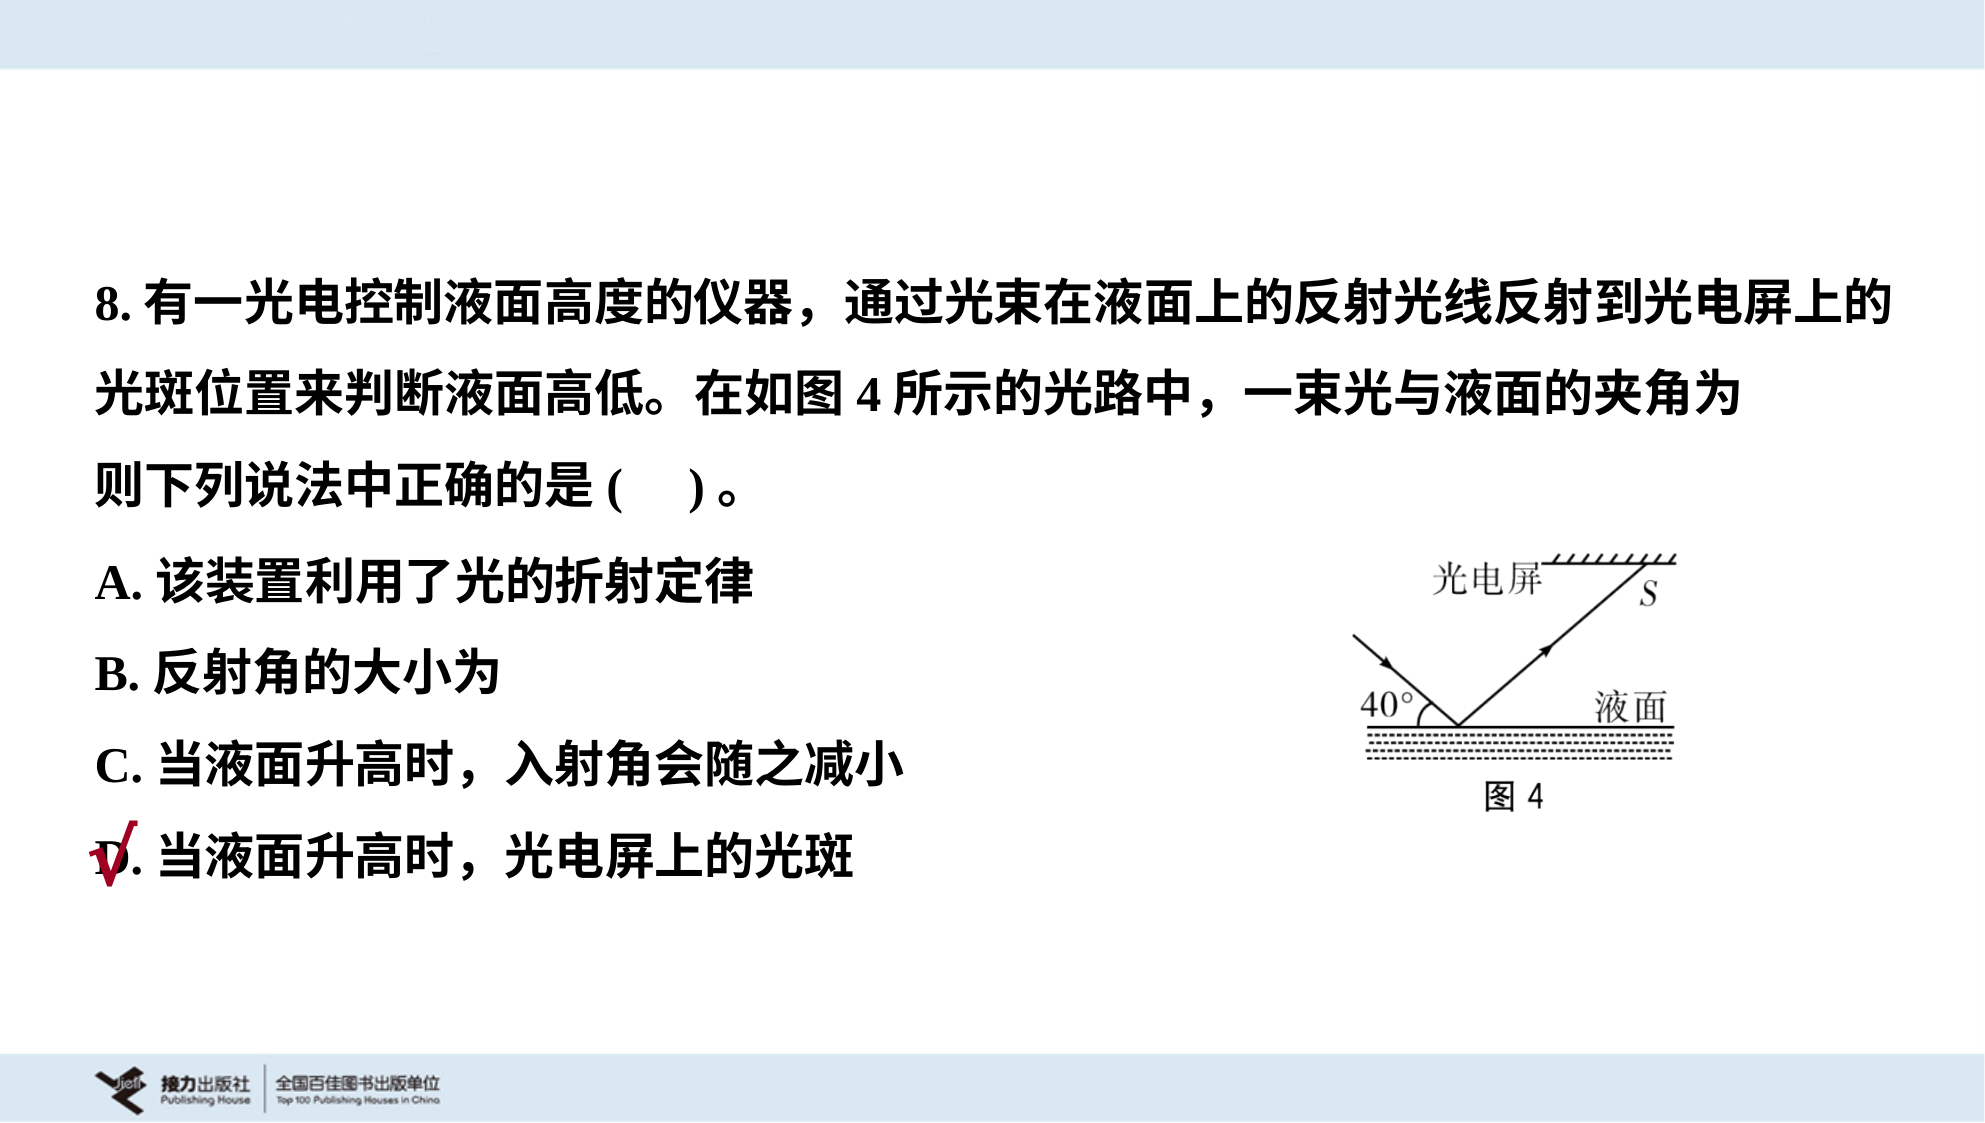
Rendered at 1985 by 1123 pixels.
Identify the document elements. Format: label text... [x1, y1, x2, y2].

text_box √ [86, 808, 139, 901]
picture [0, 0, 1985, 1122]
